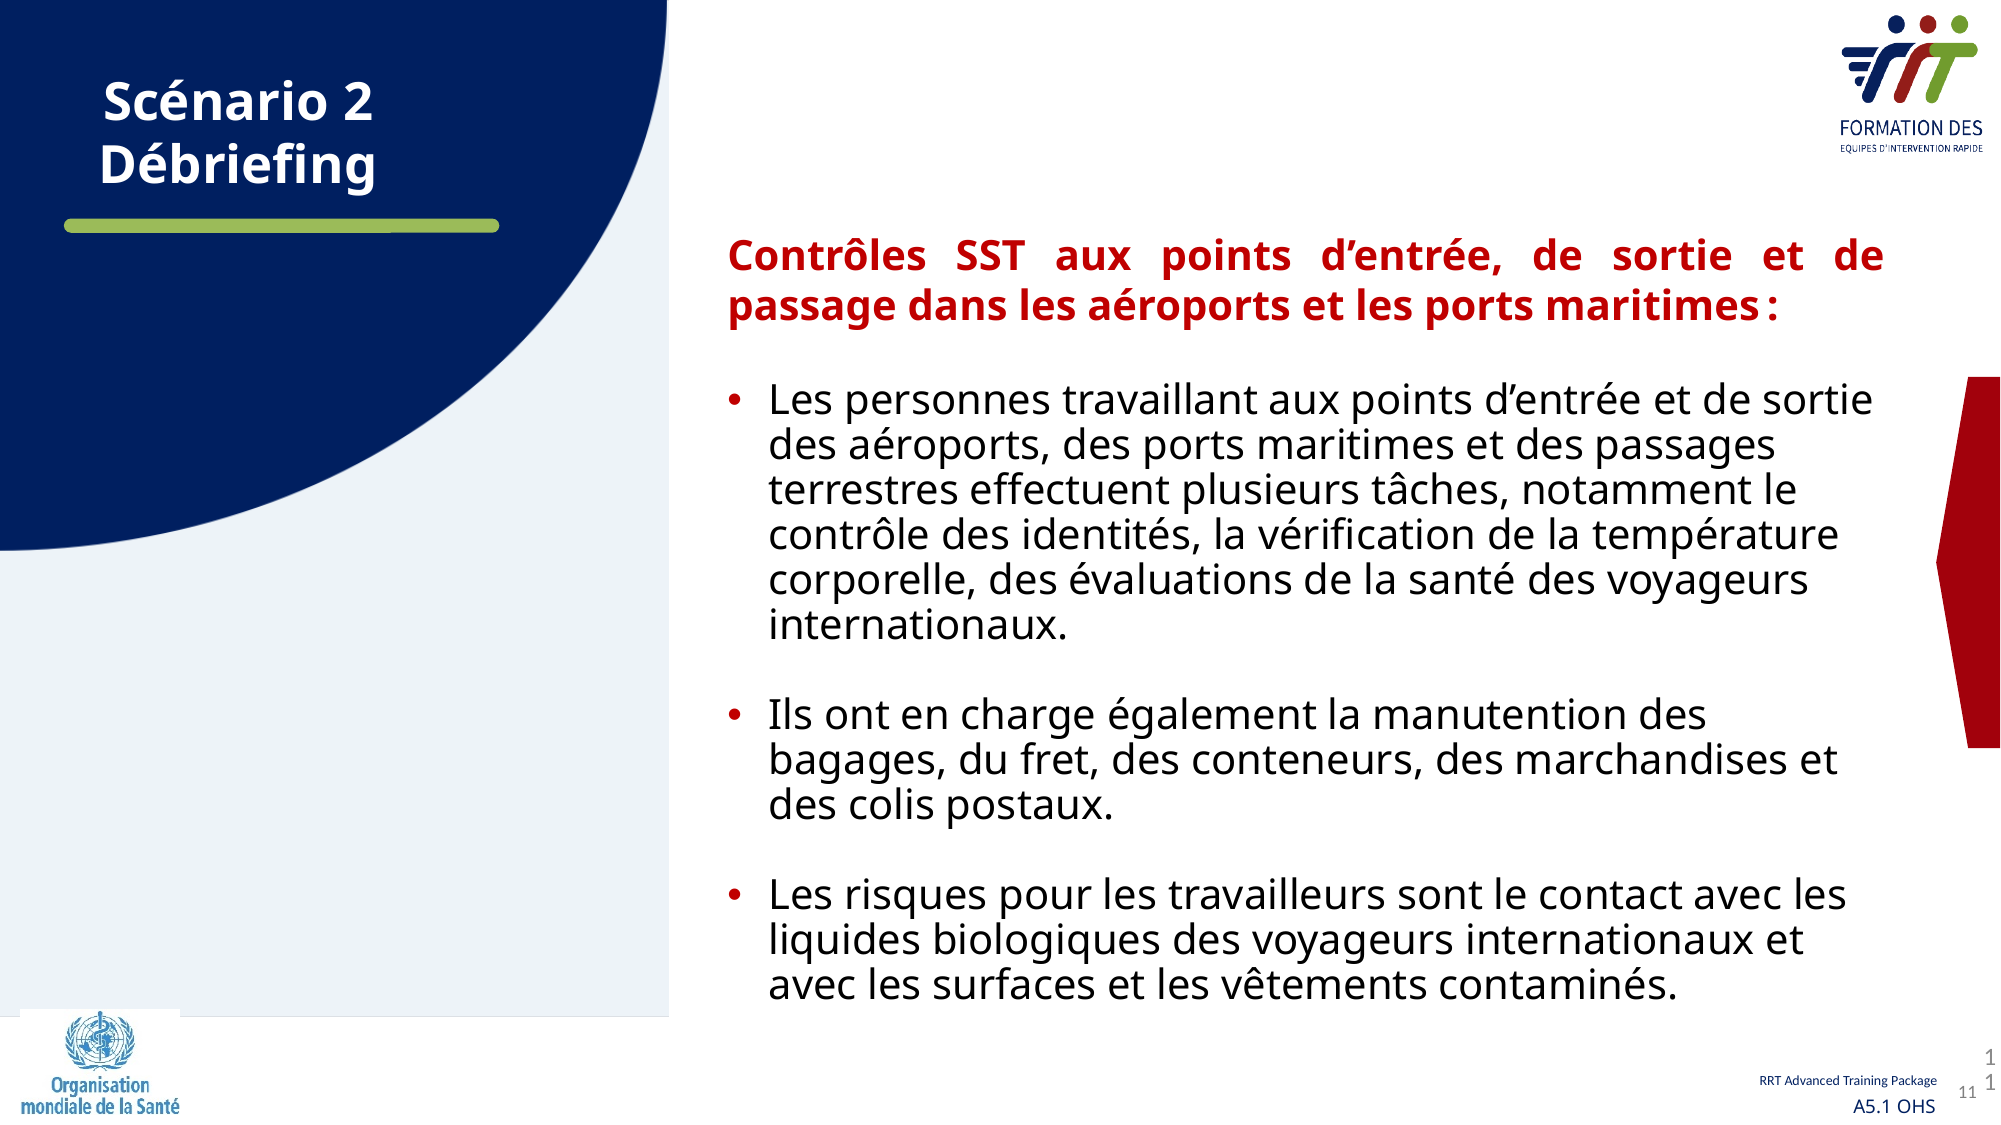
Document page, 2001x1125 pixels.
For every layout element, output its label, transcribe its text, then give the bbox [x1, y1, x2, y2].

text_box Contrôles SST aux points d’entrée, de sortie et de passage dans les aéroports et les ports maritimes : Les personnes travaillant aux points d’entrée et de sortie des aéroports, des ports maritimes et des passages terrestres effectuent plusieurs tâches, notamment le contrôle des identités, la vérification de la température corporelle, des évaluations de la santé des voyageurs internationaux. Ils ont en charge également la manutention des bagages, du fret, des conteneurs, des marchandises et des colis postaux. Les risques pour les travailleurs sont le contact avec les liquides biologiques des voyageurs internationaux et avec les surfaces et les vêtements contaminés. [712, 221, 1900, 1017]
slide_number 11 [1968, 1038, 2000, 1073]
picture [0, 0, 669, 1115]
title Scénario 2 Débriefing [37, 62, 440, 201]
picture [1840, 14, 1983, 154]
